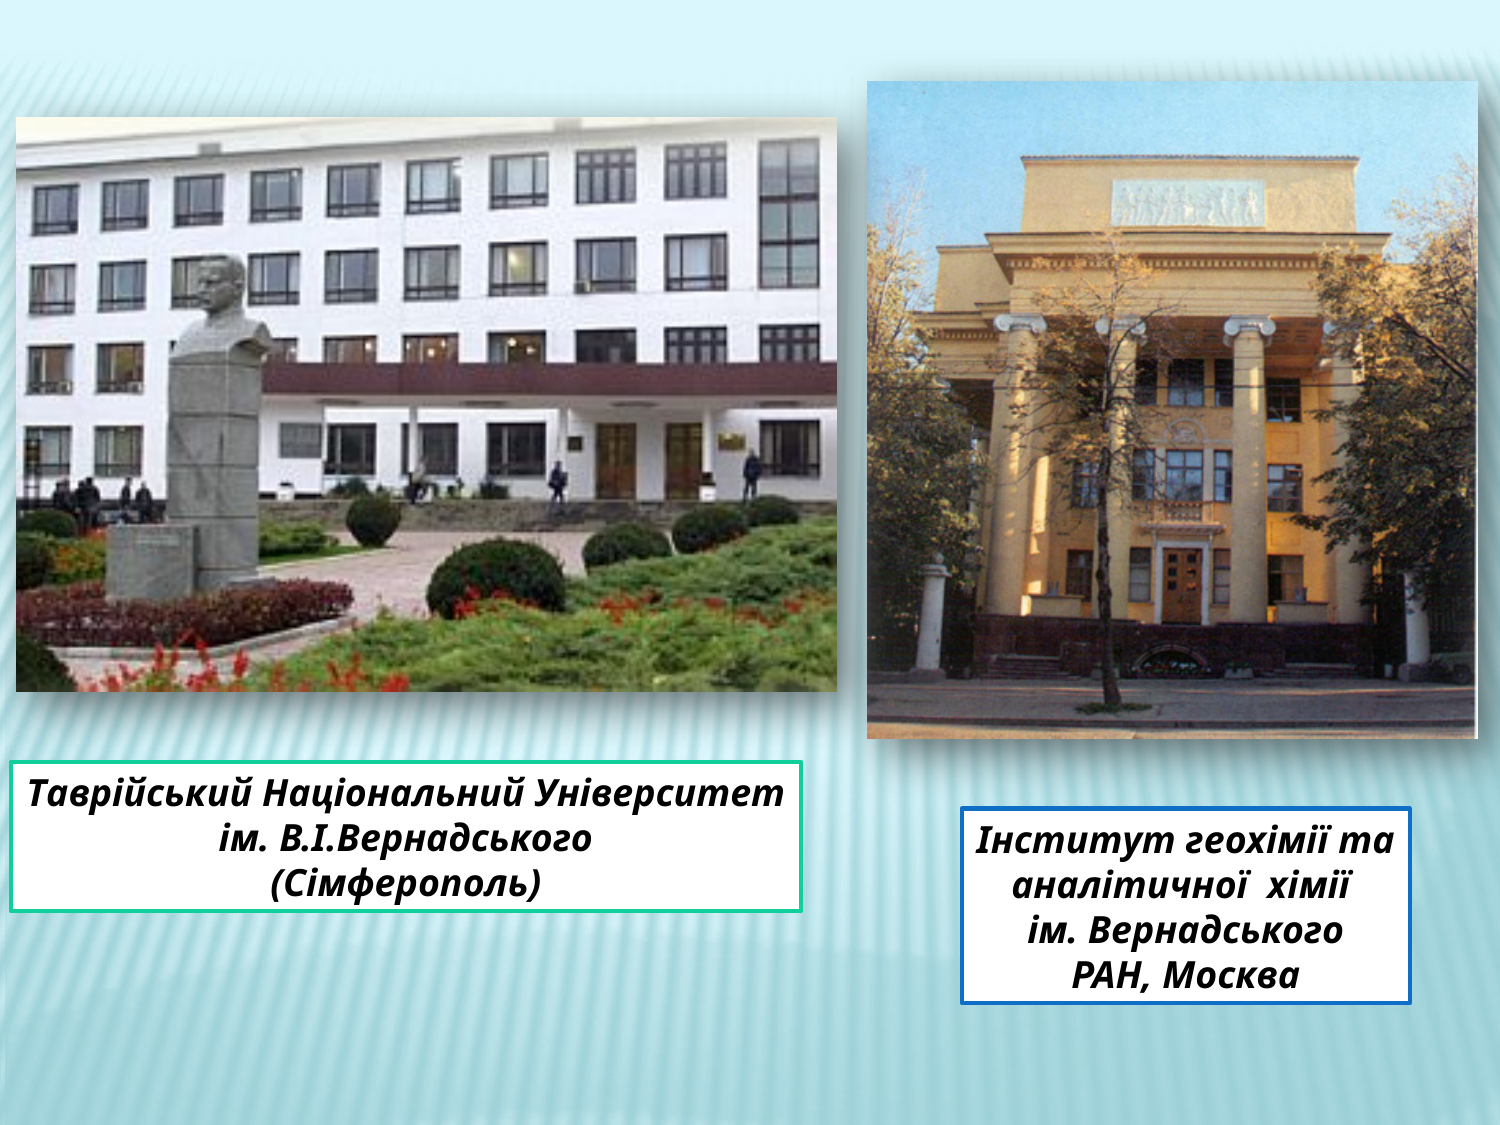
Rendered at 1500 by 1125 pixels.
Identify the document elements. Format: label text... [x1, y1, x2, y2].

text_box Інститут геохімії та аналітичної хімії ім. Вернадського РАН, Москва [960, 806, 1412, 1005]
picture [866, 81, 1478, 739]
text_box Таврійський Національний Університет ім. В.І.Вернадського (Сімферополь) [9, 760, 803, 913]
picture [16, 116, 838, 692]
